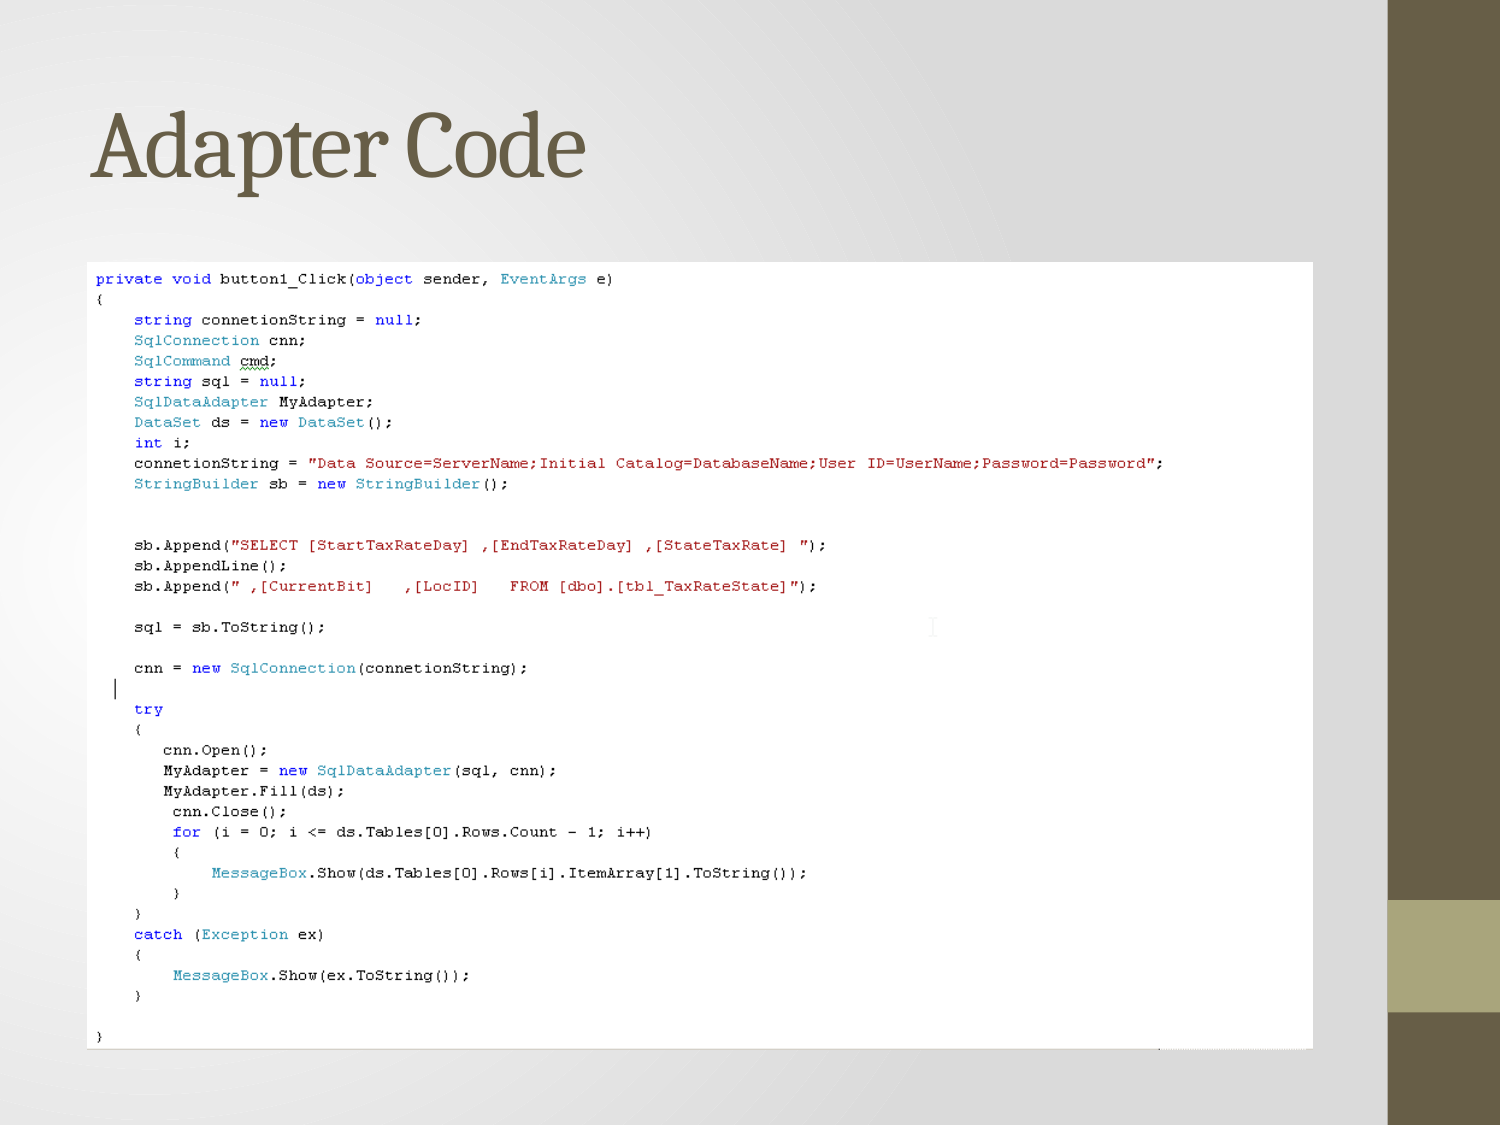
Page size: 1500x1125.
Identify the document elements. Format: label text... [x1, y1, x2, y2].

title Adapter Code [75, 45, 1325, 233]
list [86, 261, 1314, 1051]
